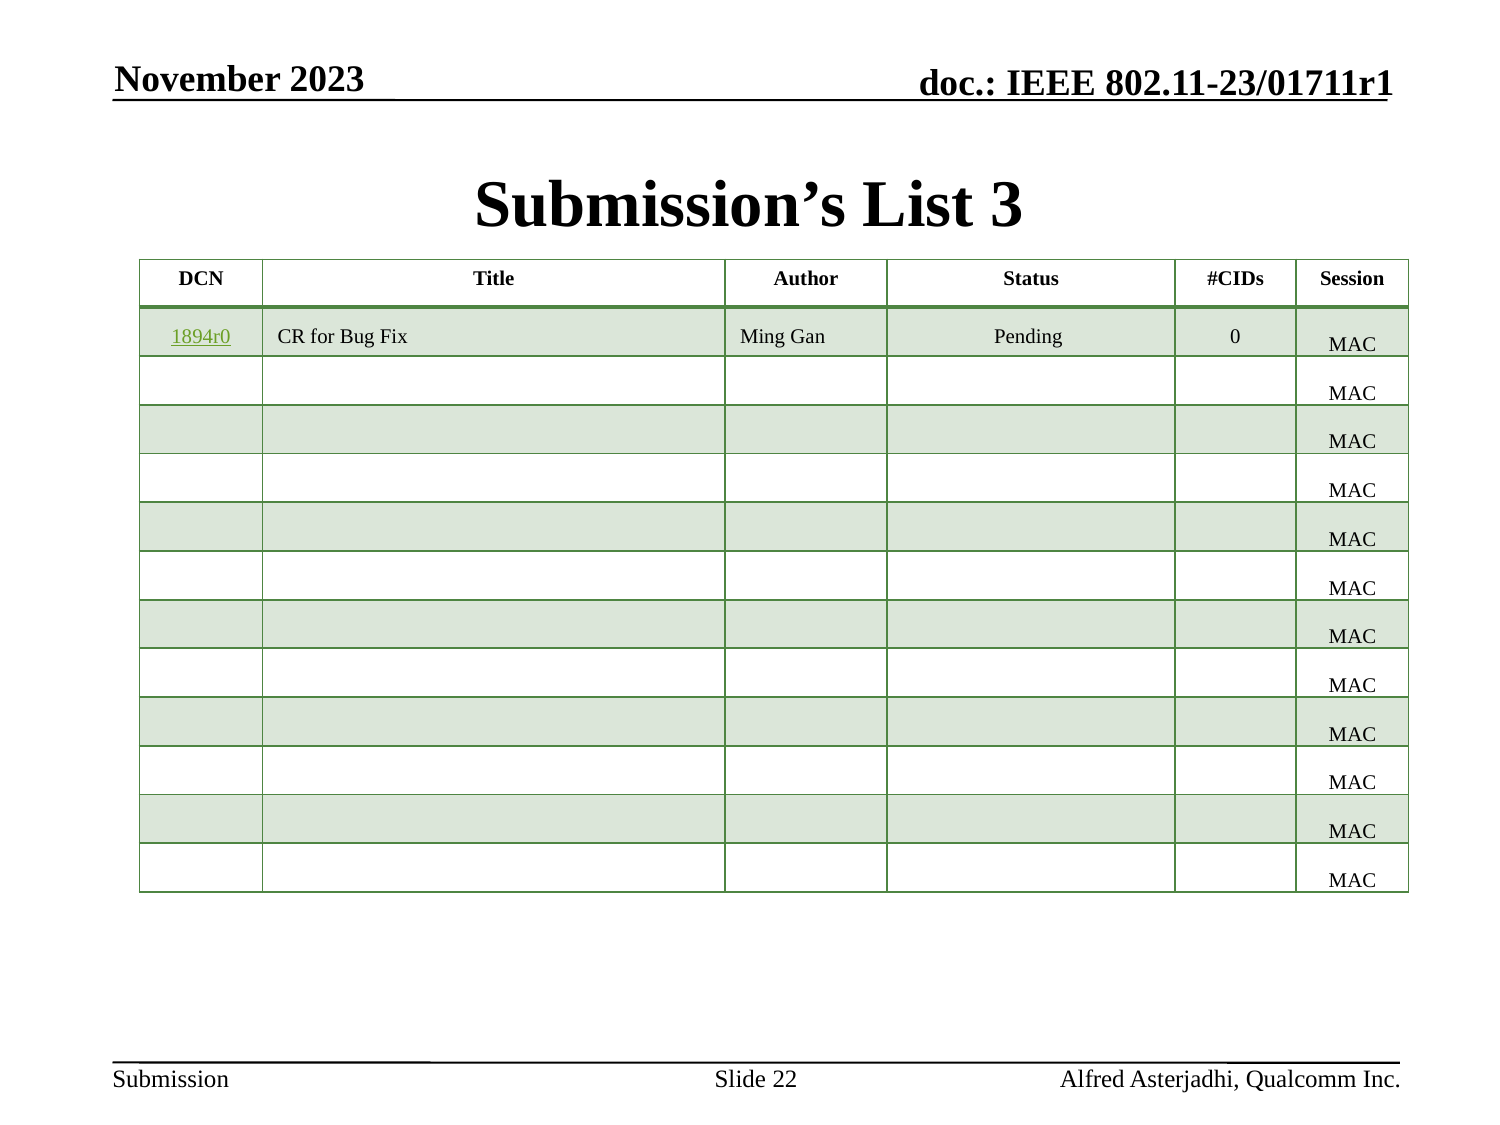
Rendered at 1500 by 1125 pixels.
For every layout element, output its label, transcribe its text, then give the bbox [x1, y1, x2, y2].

table_cell [263, 649, 724, 696]
table_cell MAC [1297, 698, 1408, 745]
table_header Session [1297, 260, 1408, 305]
table_cell [1176, 601, 1295, 647]
table_cell [1176, 552, 1295, 599]
table_cell CR for Bug Fix [263, 309, 724, 355]
table_cell [263, 747, 724, 794]
table_cell MAC [1297, 454, 1408, 501]
table_cell [140, 357, 262, 404]
table_cell [888, 844, 1174, 891]
table_cell Ming Gan [726, 309, 886, 355]
table_cell MAC [1297, 844, 1408, 891]
title Submission’s List 3 [112, 112, 1388, 288]
table_header Author [726, 260, 886, 305]
table_cell [263, 698, 724, 745]
table_cell [263, 357, 724, 404]
table_cell MAC [1297, 601, 1408, 647]
table_cell [888, 552, 1174, 599]
table_cell [1176, 357, 1295, 404]
table_cell [140, 454, 262, 501]
table_cell MAC [1297, 406, 1408, 453]
table_cell [1176, 503, 1295, 550]
table_header Title [263, 260, 724, 305]
table_cell [726, 552, 886, 599]
table_cell [726, 406, 886, 453]
table_cell [726, 454, 886, 501]
table_cell [1176, 844, 1295, 891]
table_cell [1176, 795, 1295, 842]
table_cell [888, 649, 1174, 696]
table_cell [726, 503, 886, 550]
table_cell [263, 844, 724, 891]
table_cell [888, 357, 1174, 404]
table_cell [888, 795, 1174, 842]
table_cell [1176, 698, 1295, 745]
table_cell [140, 406, 262, 453]
table_cell [888, 747, 1174, 794]
table_cell [140, 601, 262, 647]
table_cell [140, 844, 262, 891]
table_cell [888, 503, 1174, 550]
table_cell [263, 454, 724, 501]
table_header #CIDs [1176, 260, 1295, 305]
table_cell [1176, 454, 1295, 501]
table_cell [888, 406, 1174, 453]
table_cell [140, 503, 262, 550]
table_cell MAC [1297, 649, 1408, 696]
table_cell 1894r0 [140, 309, 262, 355]
table_cell MAC [1297, 552, 1408, 599]
table_cell [1176, 649, 1295, 696]
footer Alfred Asterjadhi, Qualcomm Inc. [878, 1061, 1402, 1093]
table_cell MAC [1297, 795, 1408, 842]
table_cell [263, 552, 724, 599]
table_cell 0 [1176, 309, 1295, 355]
table_cell [140, 795, 262, 842]
table_cell [263, 601, 724, 647]
table_cell [888, 454, 1174, 501]
table_cell [140, 747, 262, 794]
table_cell [888, 601, 1174, 647]
table_cell MAC [1297, 357, 1408, 404]
table_cell [140, 649, 262, 696]
table_cell MAC [1297, 747, 1408, 794]
table_cell [726, 747, 886, 794]
table_cell [1176, 747, 1295, 794]
table_cell MAC [1297, 503, 1408, 550]
table_cell [726, 844, 886, 891]
table_cell [263, 406, 724, 453]
table_cell [726, 357, 886, 404]
table_cell Pending [888, 309, 1174, 355]
table_header Status [888, 260, 1174, 305]
table_cell [888, 698, 1174, 745]
table_cell [263, 503, 724, 550]
table_cell [726, 601, 886, 647]
slide_number Slide 22 [712, 1061, 800, 1123]
table_cell [140, 552, 262, 599]
table_cell [1176, 406, 1295, 453]
table_cell [726, 649, 886, 696]
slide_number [114, 54, 423, 100]
table_cell [726, 795, 886, 842]
table_cell MAC [1297, 309, 1408, 355]
table_cell [140, 698, 262, 745]
table_header DCN [140, 260, 262, 305]
table_cell [726, 698, 886, 745]
table_cell [263, 795, 724, 842]
